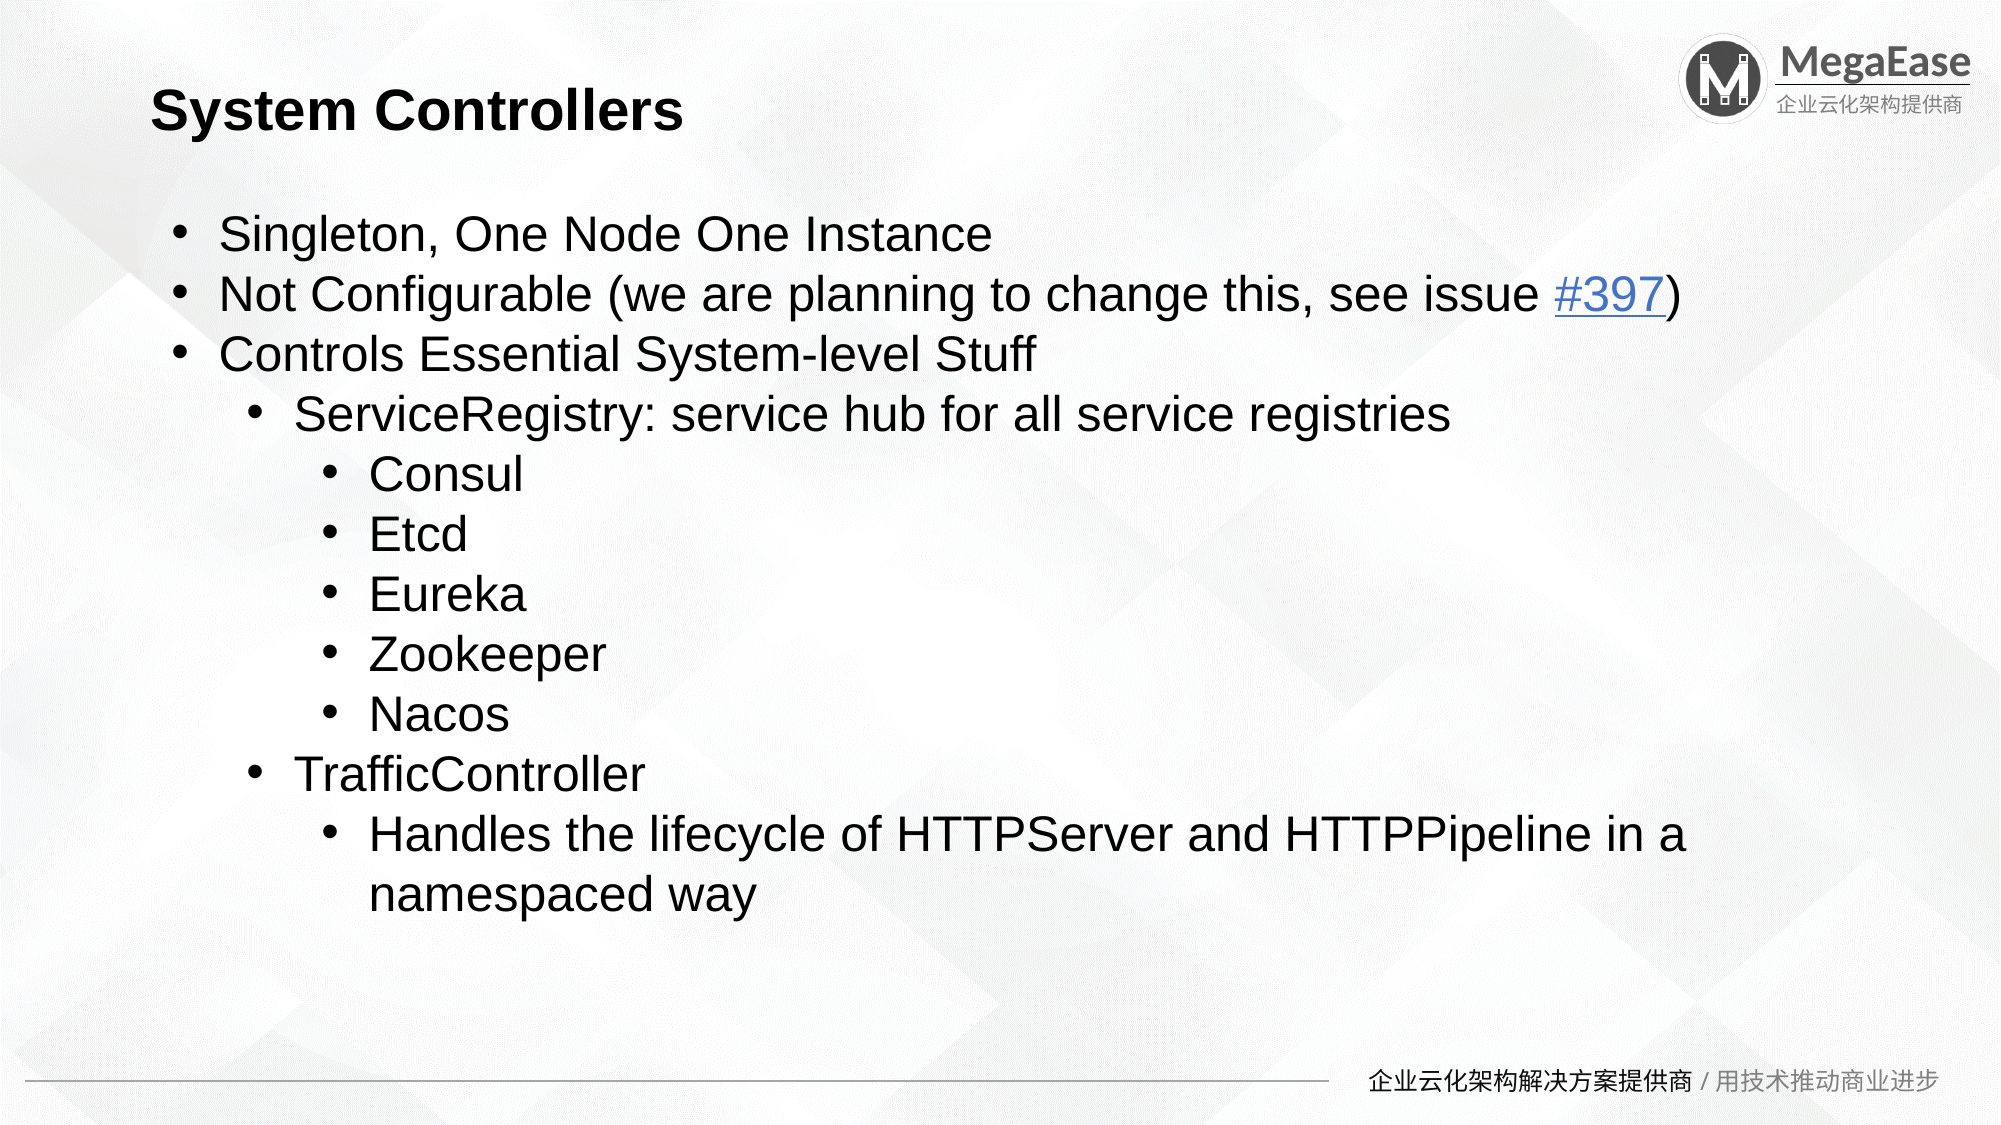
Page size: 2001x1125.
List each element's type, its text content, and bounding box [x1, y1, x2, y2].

text_box System Controllers [136, 64, 701, 150]
text_box Singleton, One Node One Instance Not Configurable (we are planning to change this, see issue #397) Controls Essential System-level Stuff ServiceRegistry: service hub for all service registries Consul Etcd Eureka Zookeeper Nacos TrafficController Handles the lifecycle of HTTPServer and HTTPPipeline in a namespaced way [156, 194, 1785, 989]
picture [0, 0, 2000, 1125]
